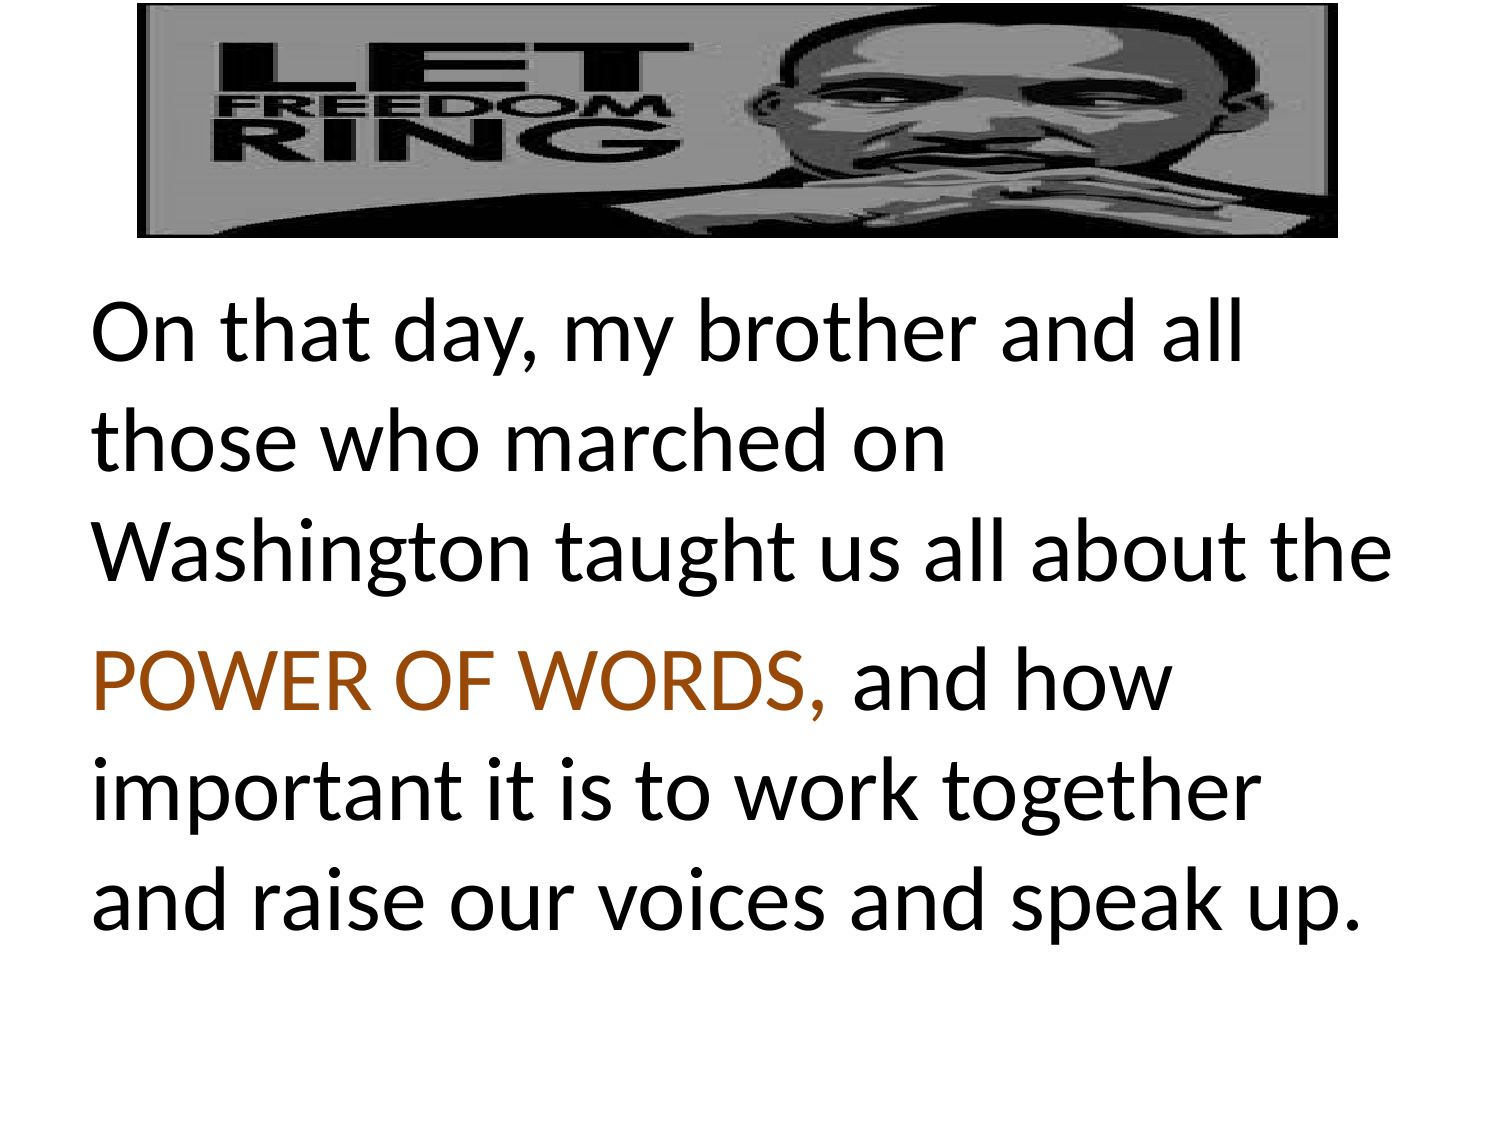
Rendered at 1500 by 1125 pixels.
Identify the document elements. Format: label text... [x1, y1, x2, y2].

list On that day, my brother and all those who marched on Washington taught us all about the POWER OF WORDS, and how important it is to work together and raise our voices and speak up. [75, 262, 1425, 1005]
picture [137, 3, 1338, 238]
